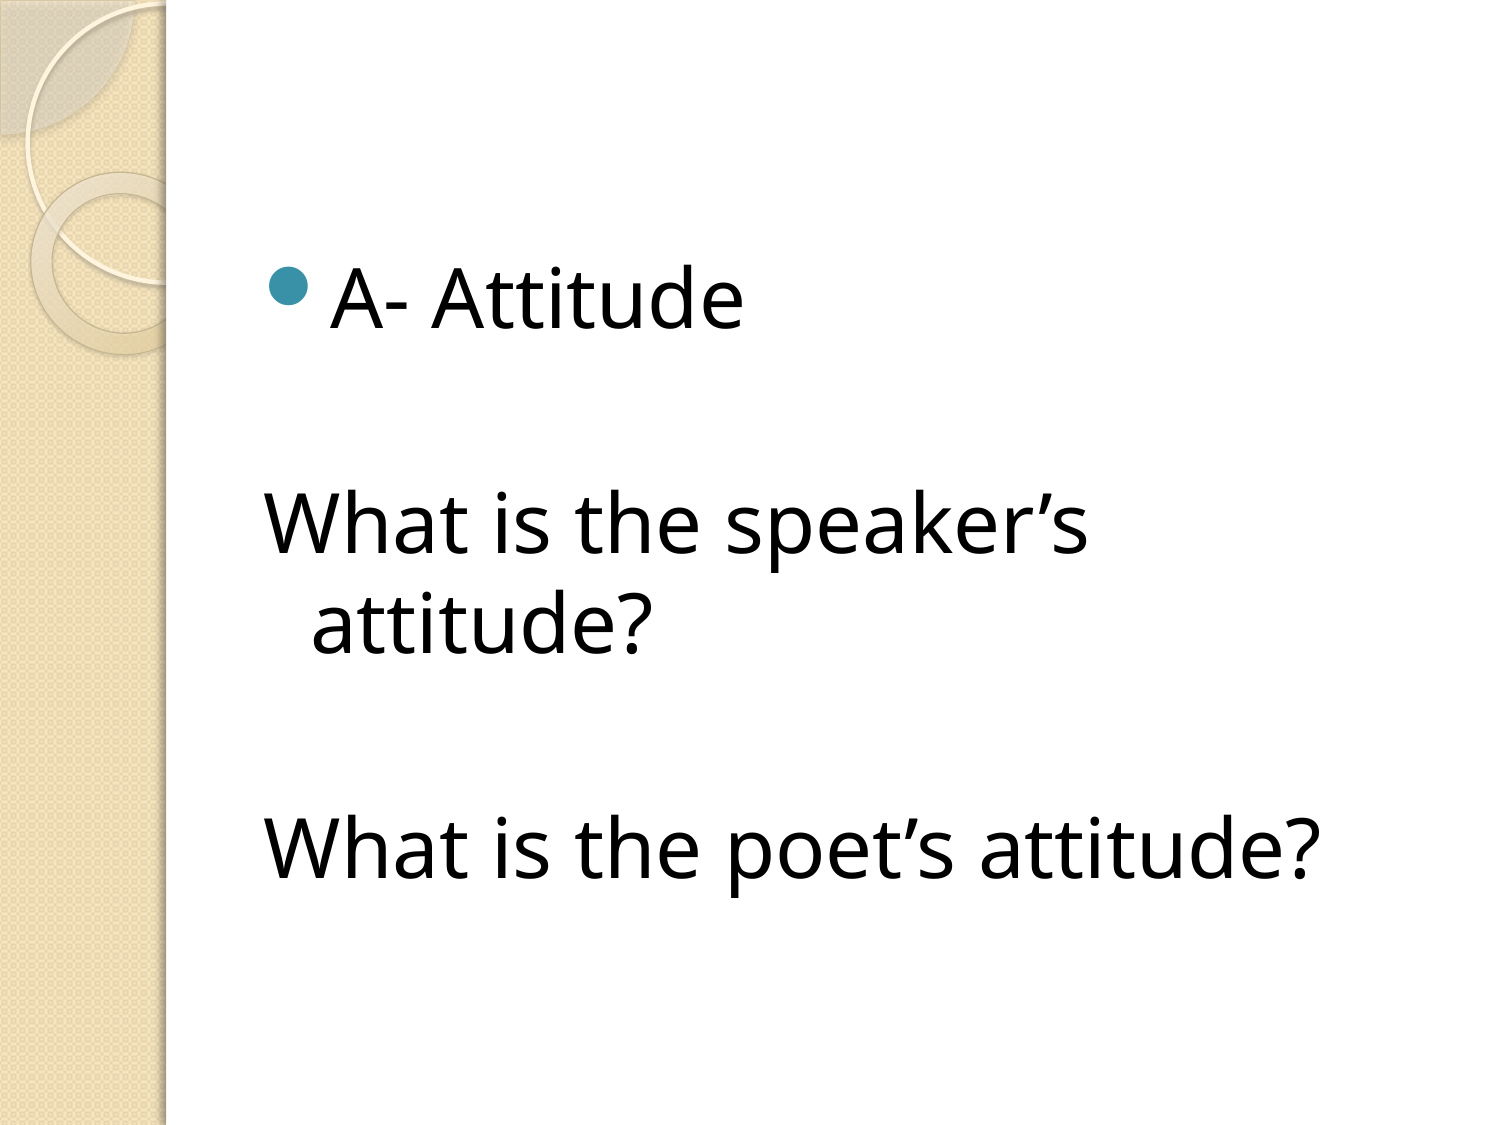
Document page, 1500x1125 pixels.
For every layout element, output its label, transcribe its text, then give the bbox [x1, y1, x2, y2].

list A- Attitude What is the speaker’s attitude? What is the poet’s attitude? [235, 237, 1466, 1025]
